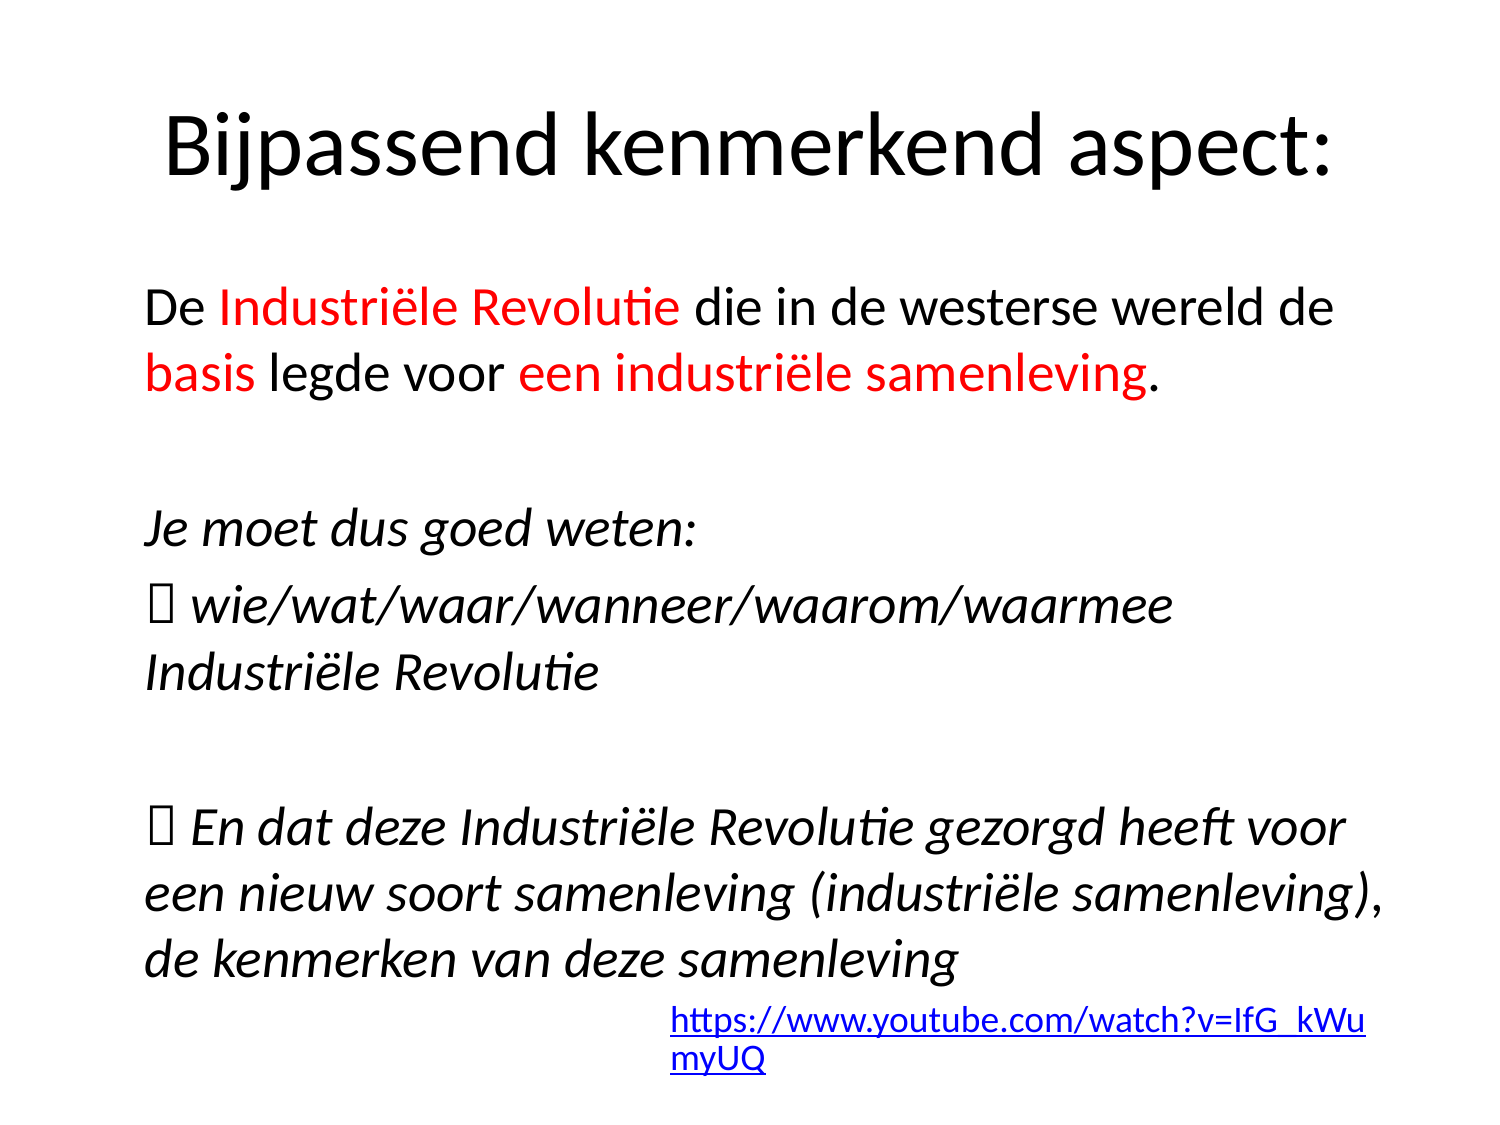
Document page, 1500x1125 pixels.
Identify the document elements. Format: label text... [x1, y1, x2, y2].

text_box https://www.youtube.com/watch?v=IfG_kWumyUQ [655, 987, 1406, 1048]
title Bijpassend kenmerkend aspect: [75, 45, 1425, 233]
list De Industriële Revolutie die in de westerse wereld de basis legde voor een industriële samenleving. Je moet dus goed weten:  wie/wat/waar/wanneer/waarom/waarmee Industriële Revolutie  En dat deze Industriële Revolutie gezorgd heeft voor een nieuw soort samenleving (industriële samenleving), de kenmerken van deze samenleving [75, 262, 1425, 1005]
